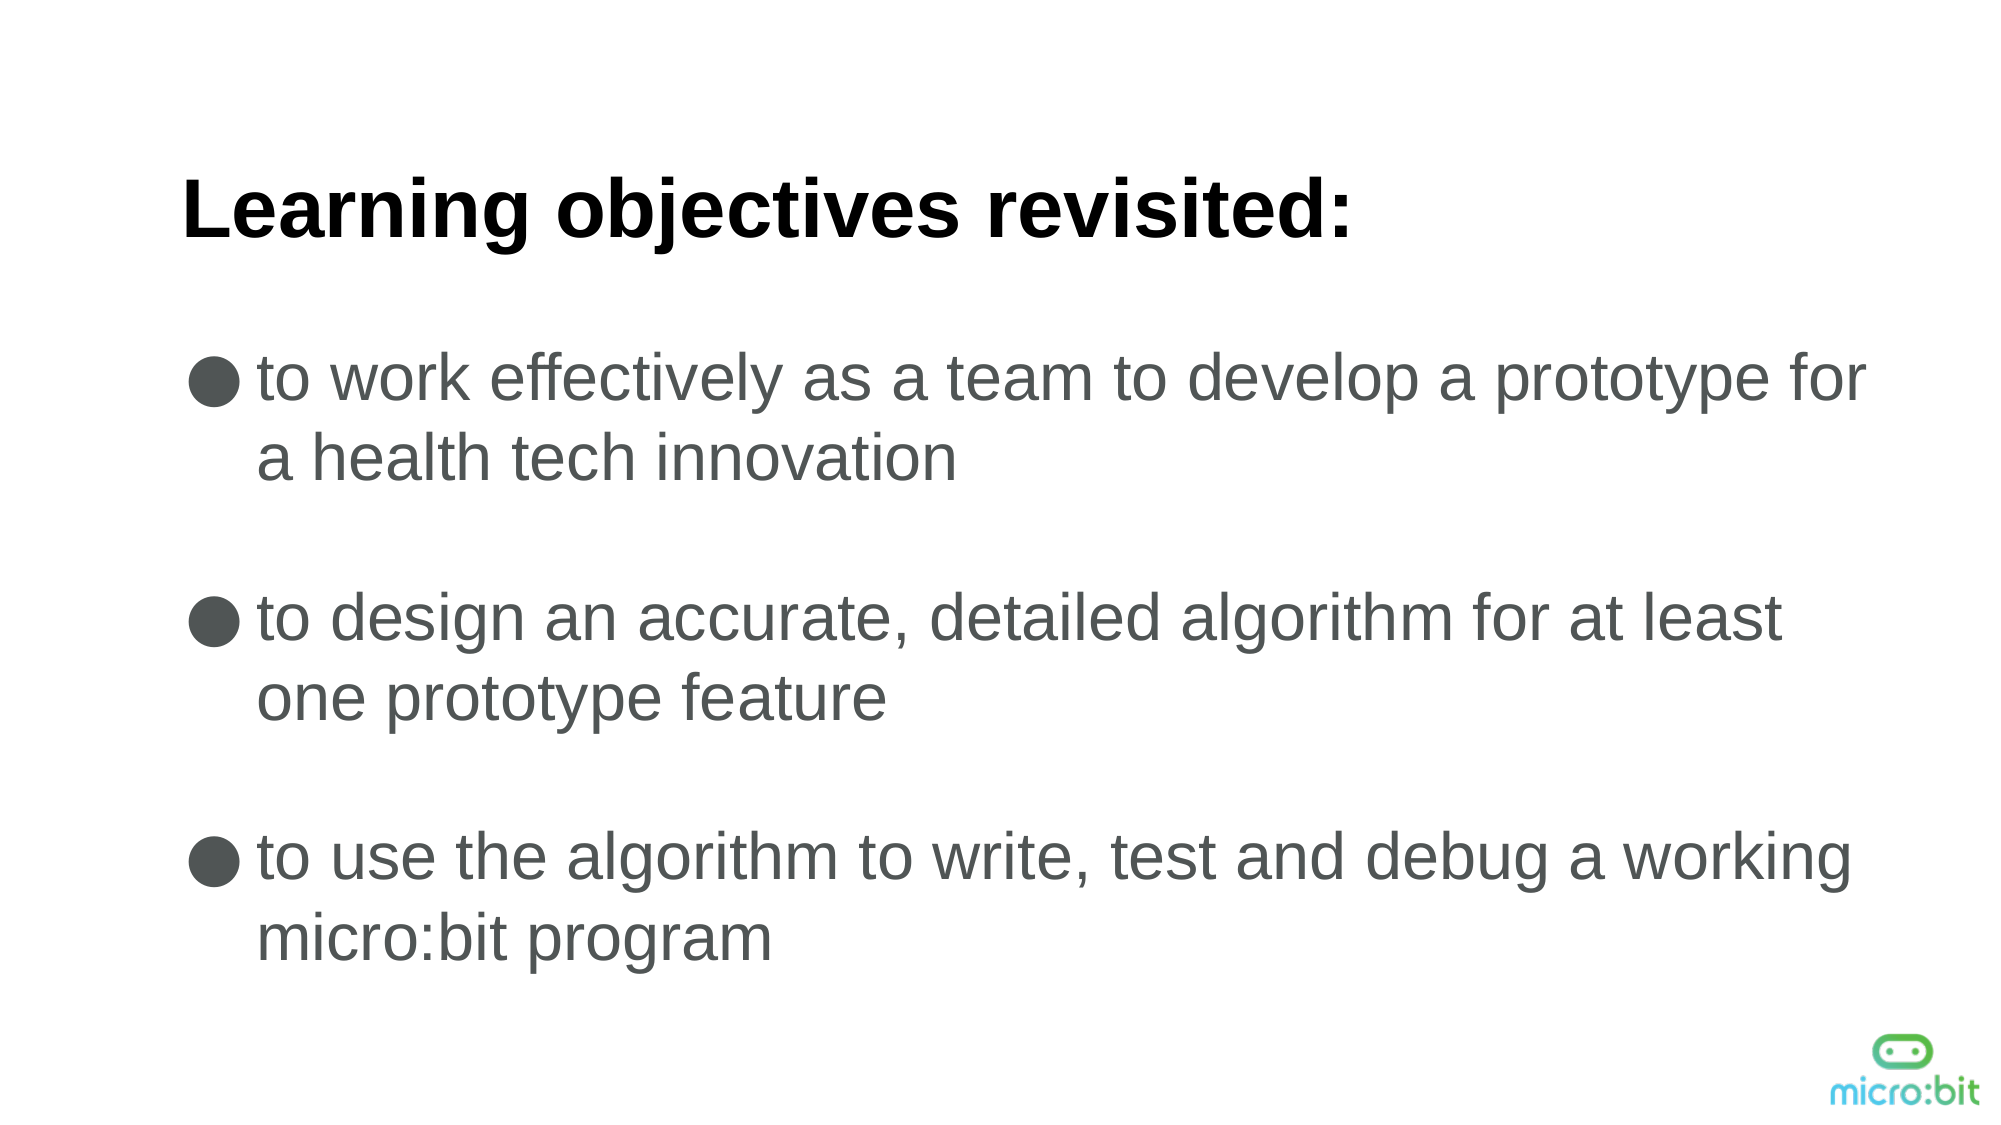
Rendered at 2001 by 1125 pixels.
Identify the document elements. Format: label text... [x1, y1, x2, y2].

picture [1830, 1029, 1980, 1106]
text_box Learning objectives revisited: to work effectively as a team to develop a prototype for a health tech innovation to design an accurate, detailed algorithm for at least one prototype feature to use the algorithm to write, test and debug a working micro:bit program [166, 60, 1918, 884]
